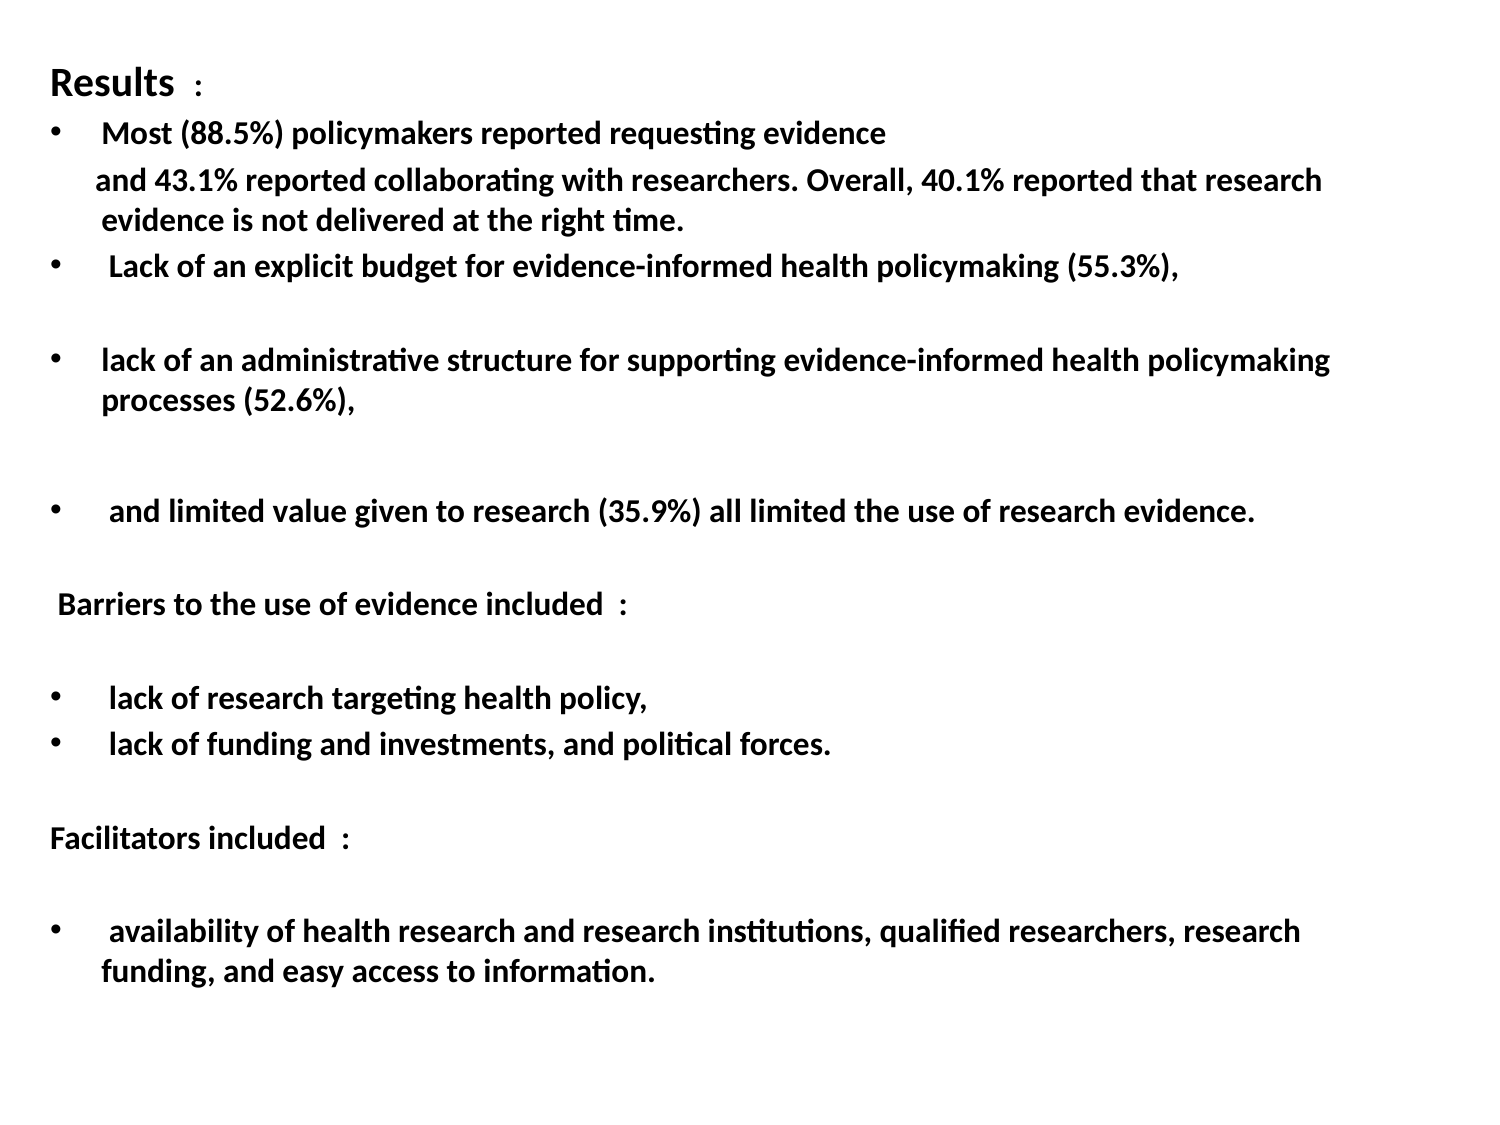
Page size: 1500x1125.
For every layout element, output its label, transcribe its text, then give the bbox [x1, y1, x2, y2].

list Results : Most (88.5%) policymakers reported requesting evidence and 43.1% reported collaborating with researchers. Overall, 40.1% reported that research evidence is not delivered at the right time. Lack of an explicit budget for evidence-informed health policymaking (55.3%), lack of an administrative structure for supporting evidence-informed health policymaking processes (52.6%), and limited value given to research (35.9%) all limited the use of research evidence. Barriers to the use of evidence included : lack of research targeting health policy, lack of funding and investments, and political forces. Facilitators included : availability of health research and research institutions, qualified researchers, research funding, and easy access to information. [35, 46, 1425, 1005]
